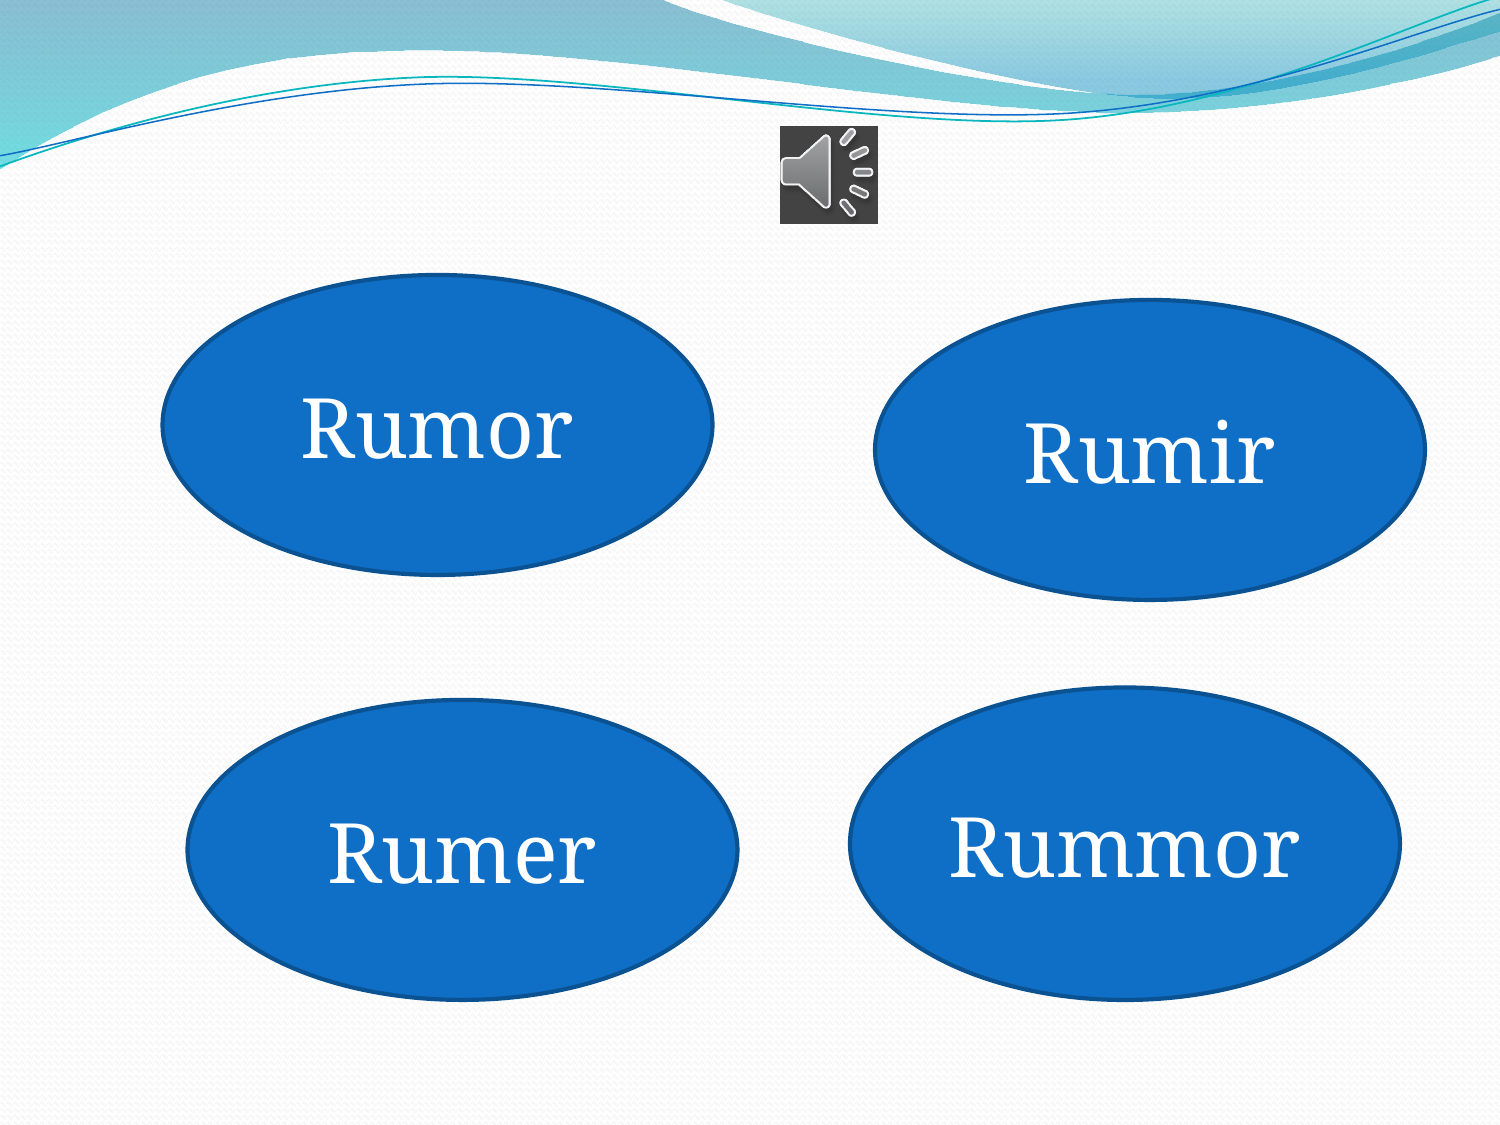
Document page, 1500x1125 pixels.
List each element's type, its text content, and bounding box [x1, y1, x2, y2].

text_box Rumor [160, 272, 715, 578]
text_box Rumer [185, 697, 740, 1003]
text_box Rumir [872, 297, 1428, 603]
picture [778, 124, 880, 226]
text_box Rummor [847, 685, 1403, 1003]
